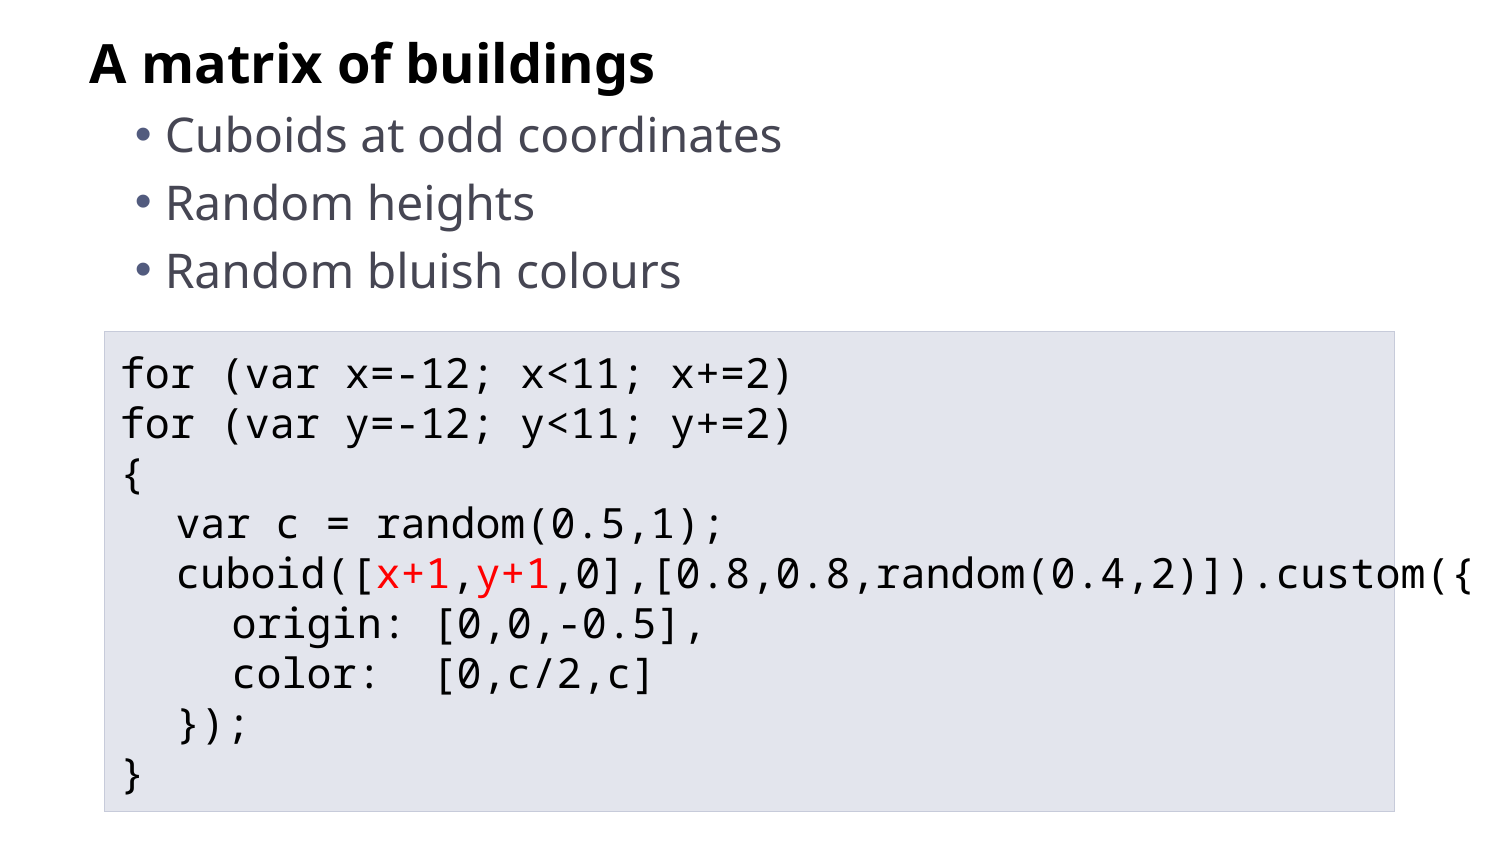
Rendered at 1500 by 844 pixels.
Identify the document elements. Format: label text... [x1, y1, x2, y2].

text_box for (var x=-12; x<11; x+=2) for (var y=-12; y<11; y+=2) { var c = random(0.5,1); cuboid([x+1,y+1,0],[0.8,0.8,random(0.4,2)]).custom({ origin: [0,0,-0.5], color: [0,c/2,c] }); } [104, 331, 1395, 812]
list A matrix of buildings Cuboids at odd coordinates Random heights Random bluish colours [75, 21, 1475, 835]
